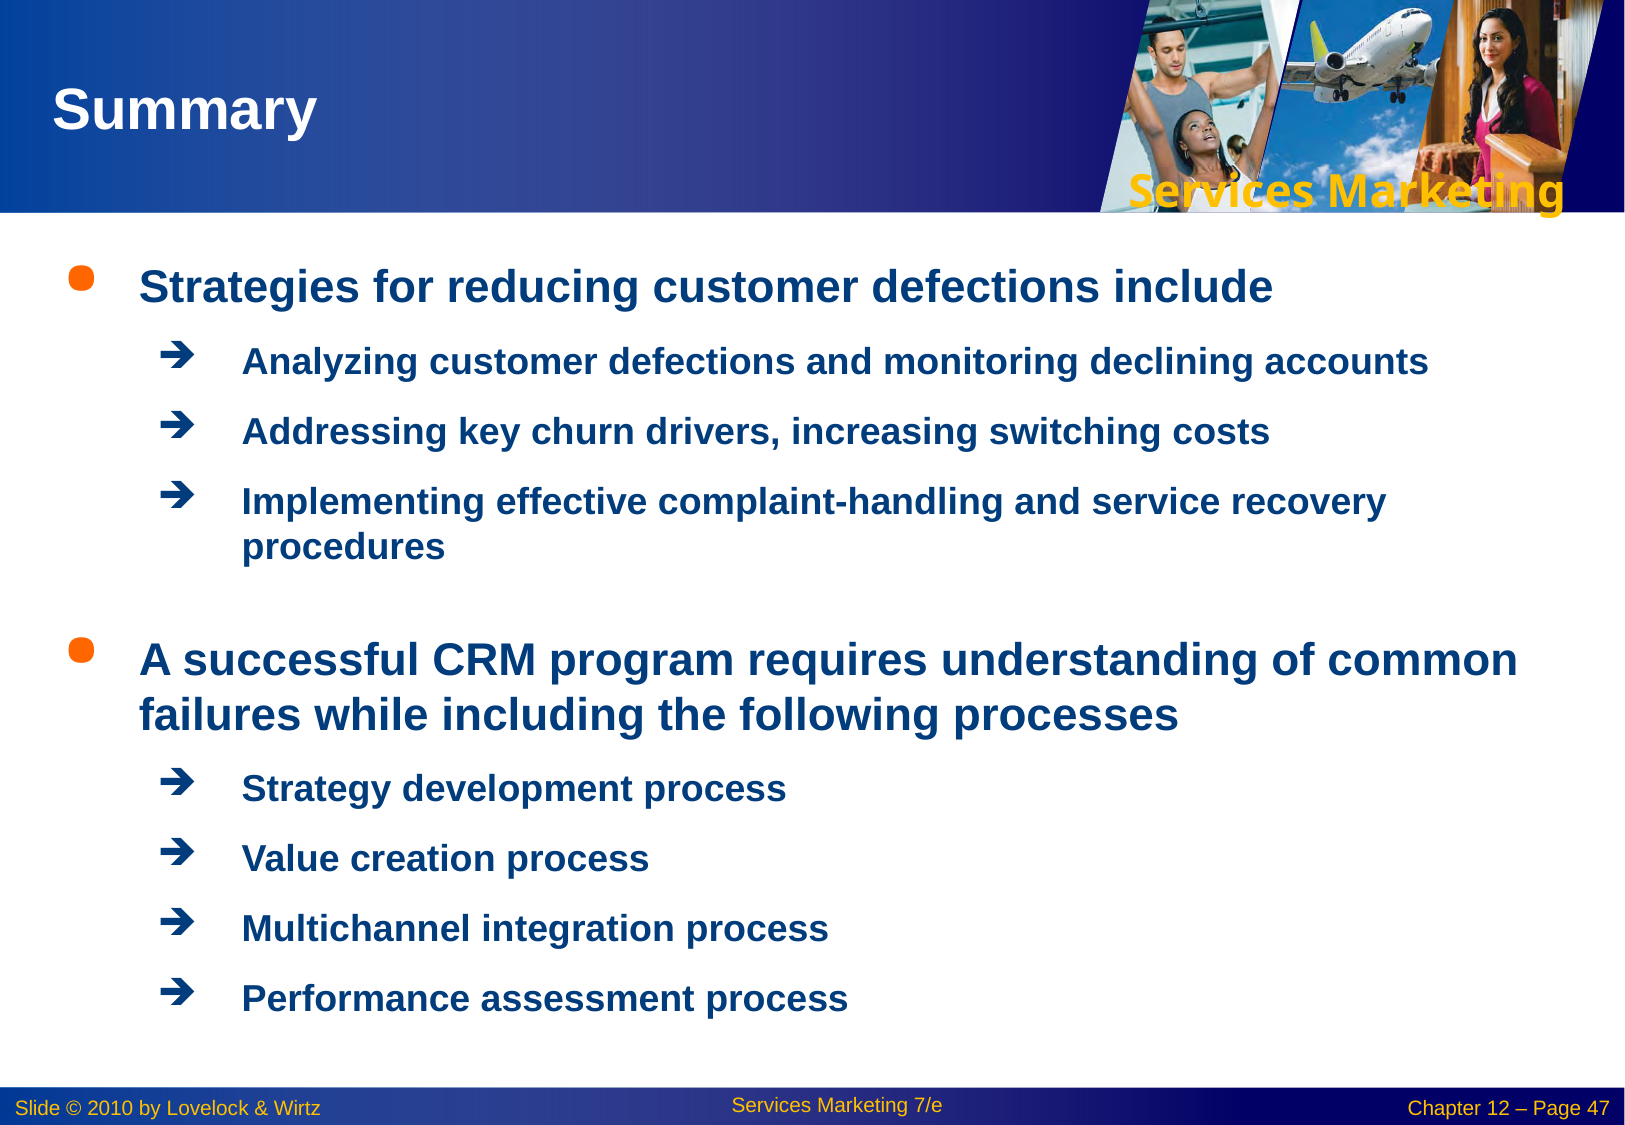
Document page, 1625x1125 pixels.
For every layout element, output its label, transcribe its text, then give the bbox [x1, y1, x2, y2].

title Summary [36, 37, 1088, 176]
picture [1162, 186, 1172, 192]
list Strategies for reducing customer defections include Analyzing customer defections and monitoring declining accounts Addressing key churn drivers, increasing switching costs Implementing effective complaint-handling and service recovery procedures A successful CRM program requires understanding of common failures while including the following processes Strategy development process Value creation process Multichannel integration process Performance assessment process [49, 249, 1588, 1038]
picture [1100, 0, 1604, 213]
picture [1546, 187, 1556, 202]
